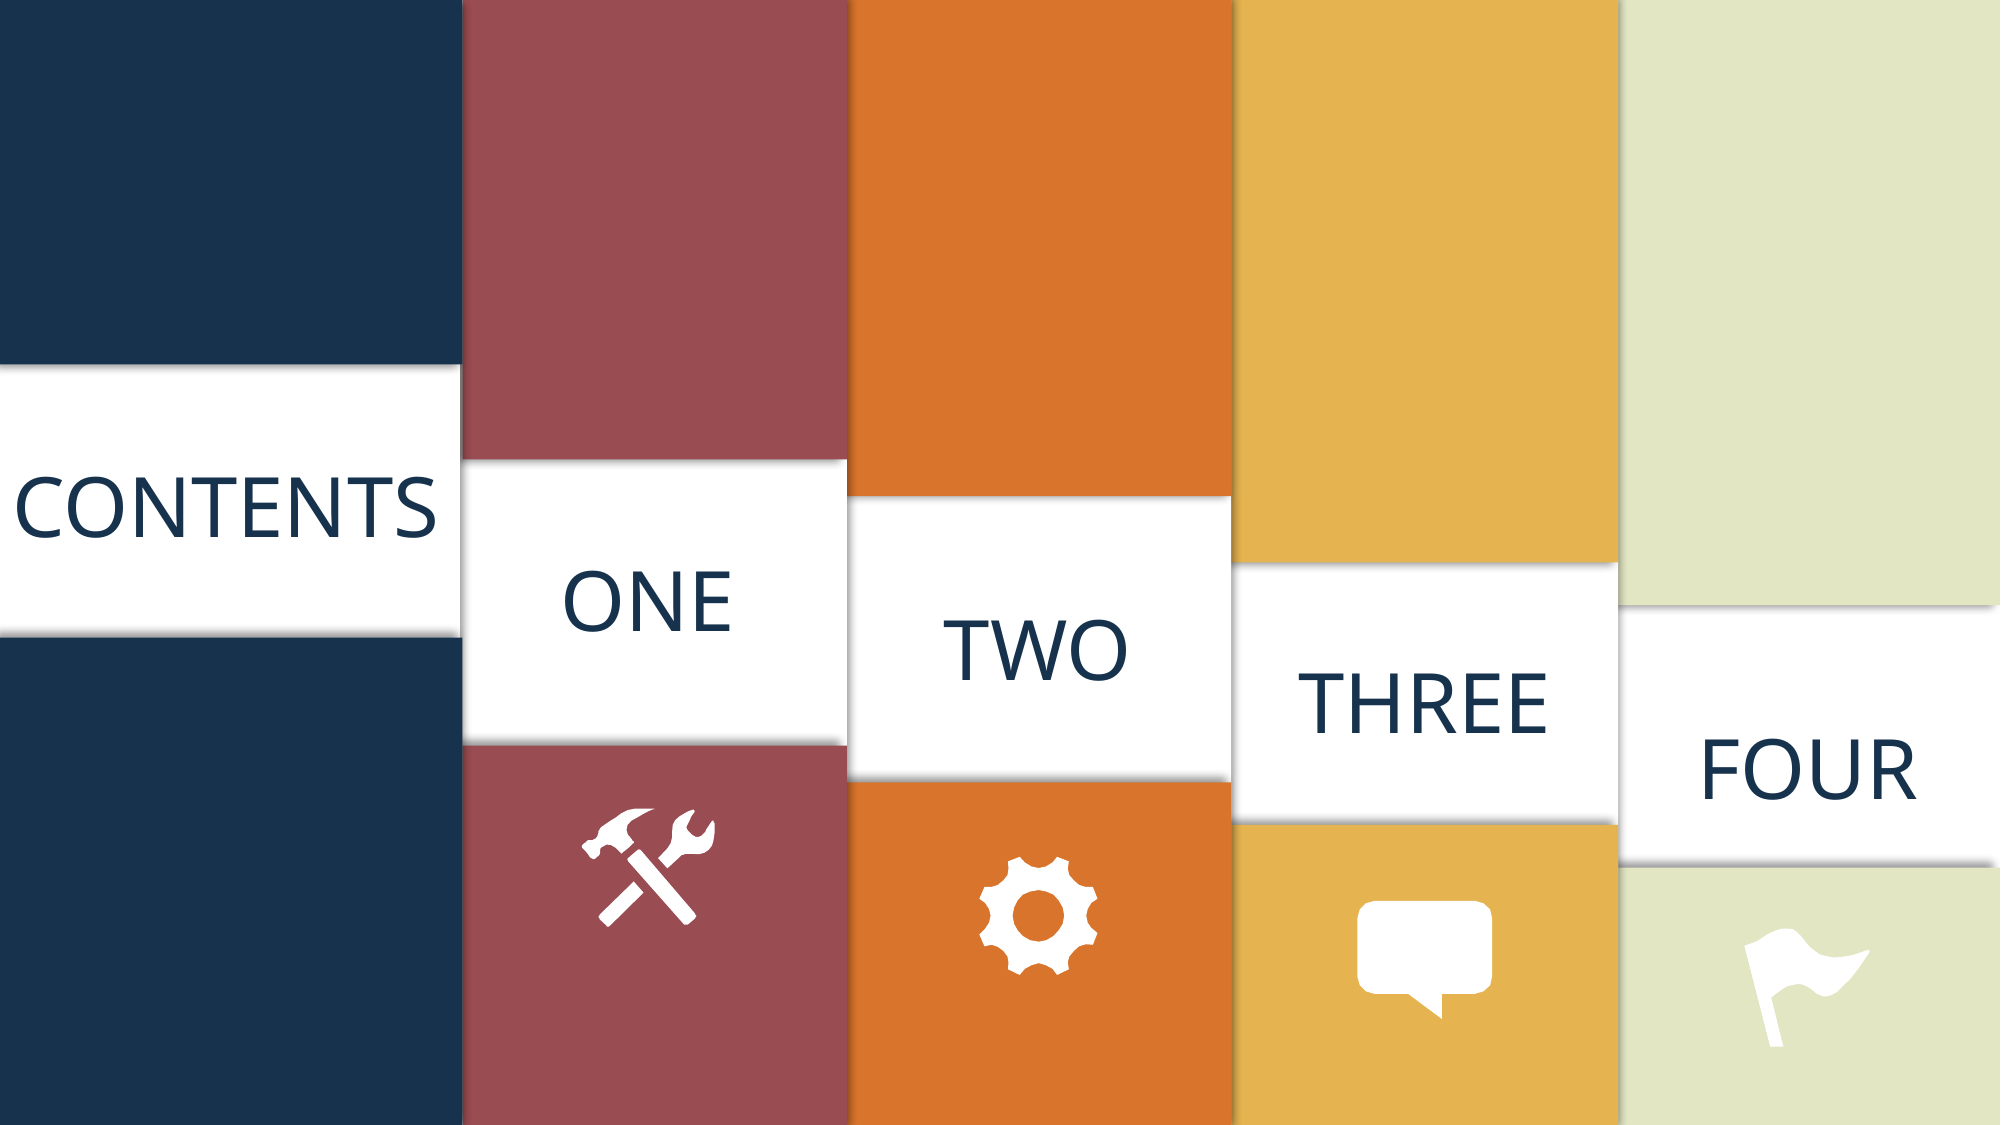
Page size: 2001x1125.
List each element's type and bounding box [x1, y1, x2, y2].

text_box [0, 0, 463, 1125]
text_box [463, 0, 880, 1125]
text_box [1270, 0, 1657, 1125]
text_box [1657, 0, 2000, 1125]
text_box [880, 0, 1270, 1125]
